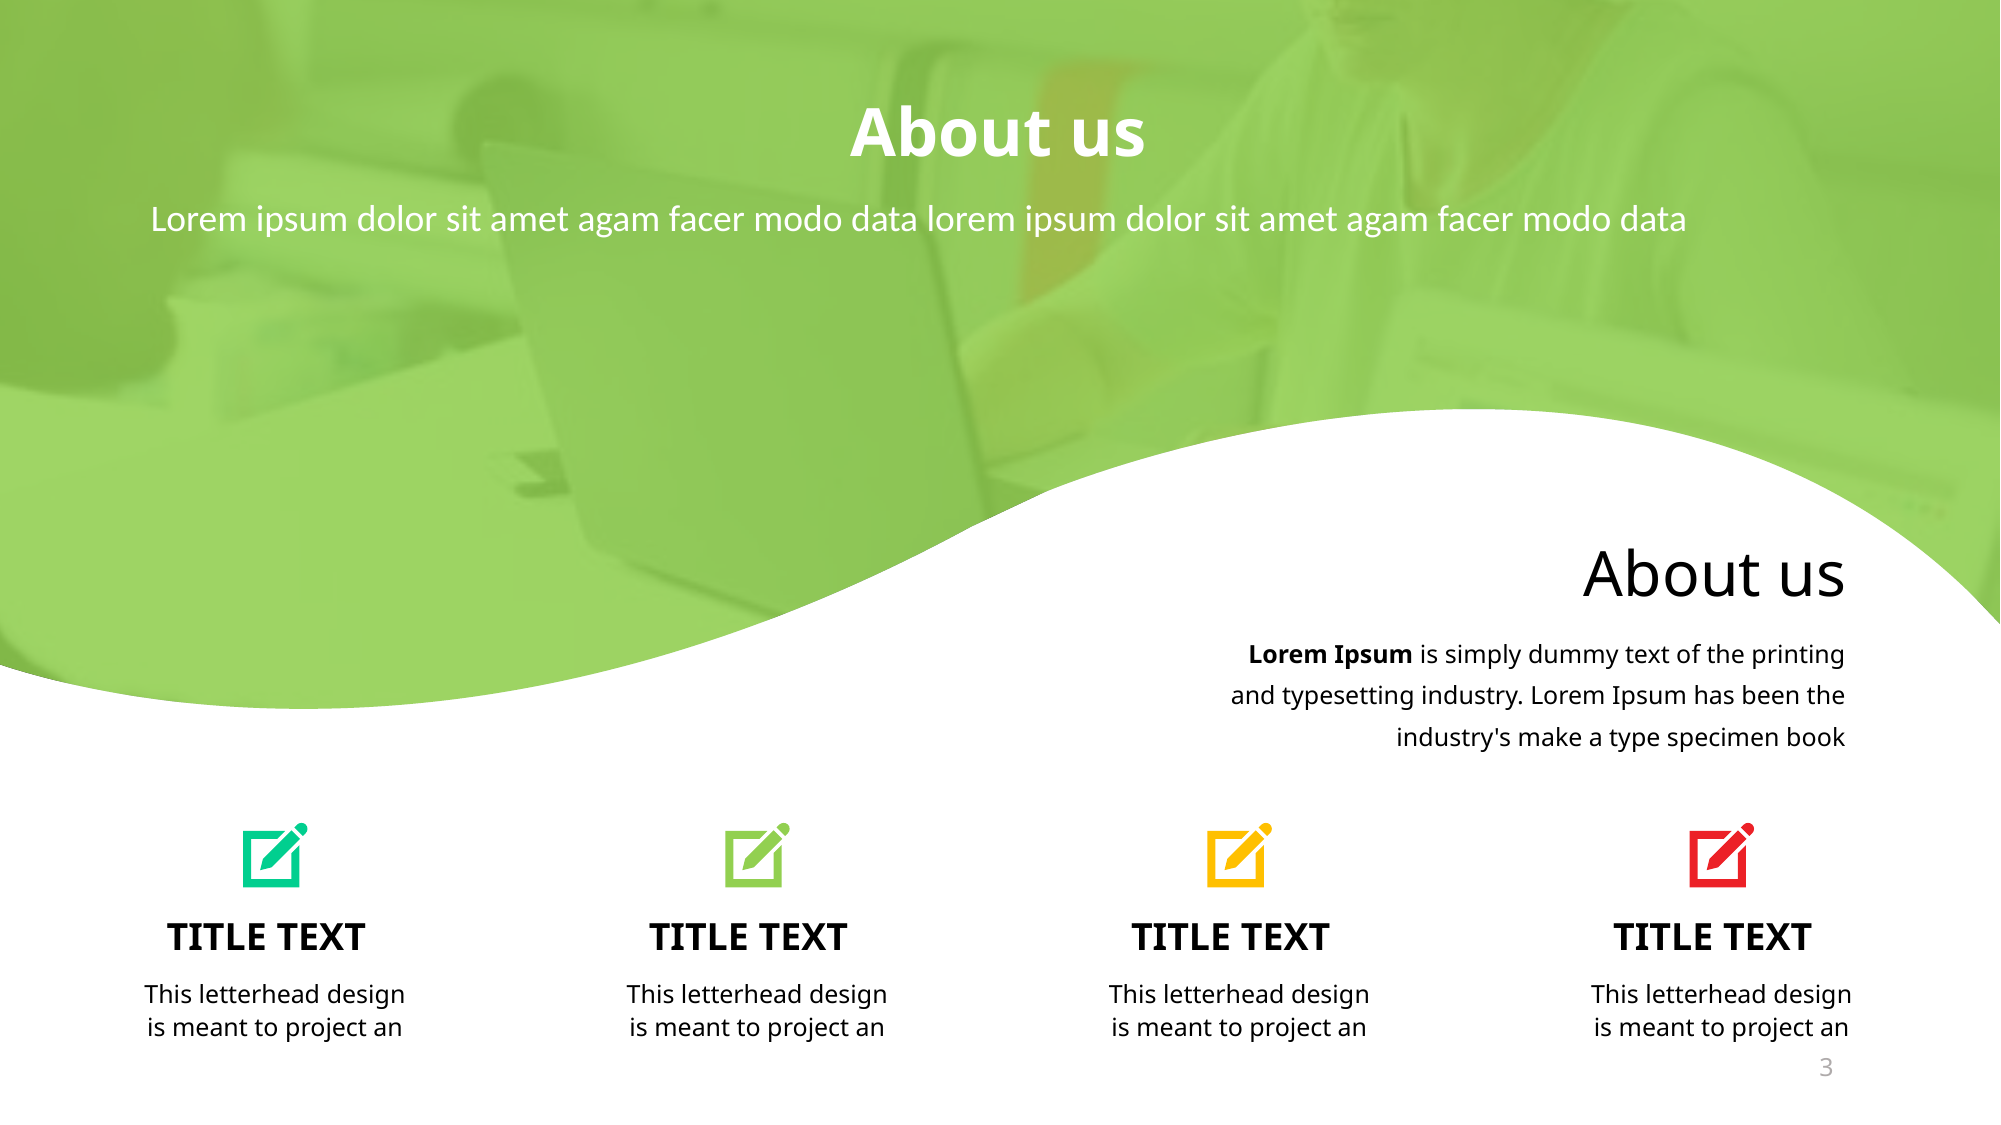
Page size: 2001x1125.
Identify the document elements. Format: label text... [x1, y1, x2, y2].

text_box [776, 822, 790, 836]
text_box [294, 822, 308, 836]
text_box [243, 830, 300, 888]
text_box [136, 905, 415, 1043]
text_box [1258, 822, 1272, 836]
text_box [1224, 830, 1265, 871]
picture [0, 0, 2000, 709]
text_box [1689, 830, 1746, 888]
text_box [260, 830, 301, 871]
text_box [1740, 822, 1755, 836]
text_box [1100, 905, 1379, 1043]
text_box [1582, 905, 1862, 1043]
slide_number 3 [1790, 1042, 1863, 1094]
text_box Lorem Ipsum is simply dummy text of the printing and typesetting industry. Lorem Ipsum has been the industry's make a type specimen book [1186, 709, 1861, 759]
text_box [742, 830, 783, 871]
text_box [618, 905, 897, 1043]
text_box [1207, 830, 1264, 888]
text_box [1706, 830, 1747, 871]
text_box [725, 830, 782, 888]
